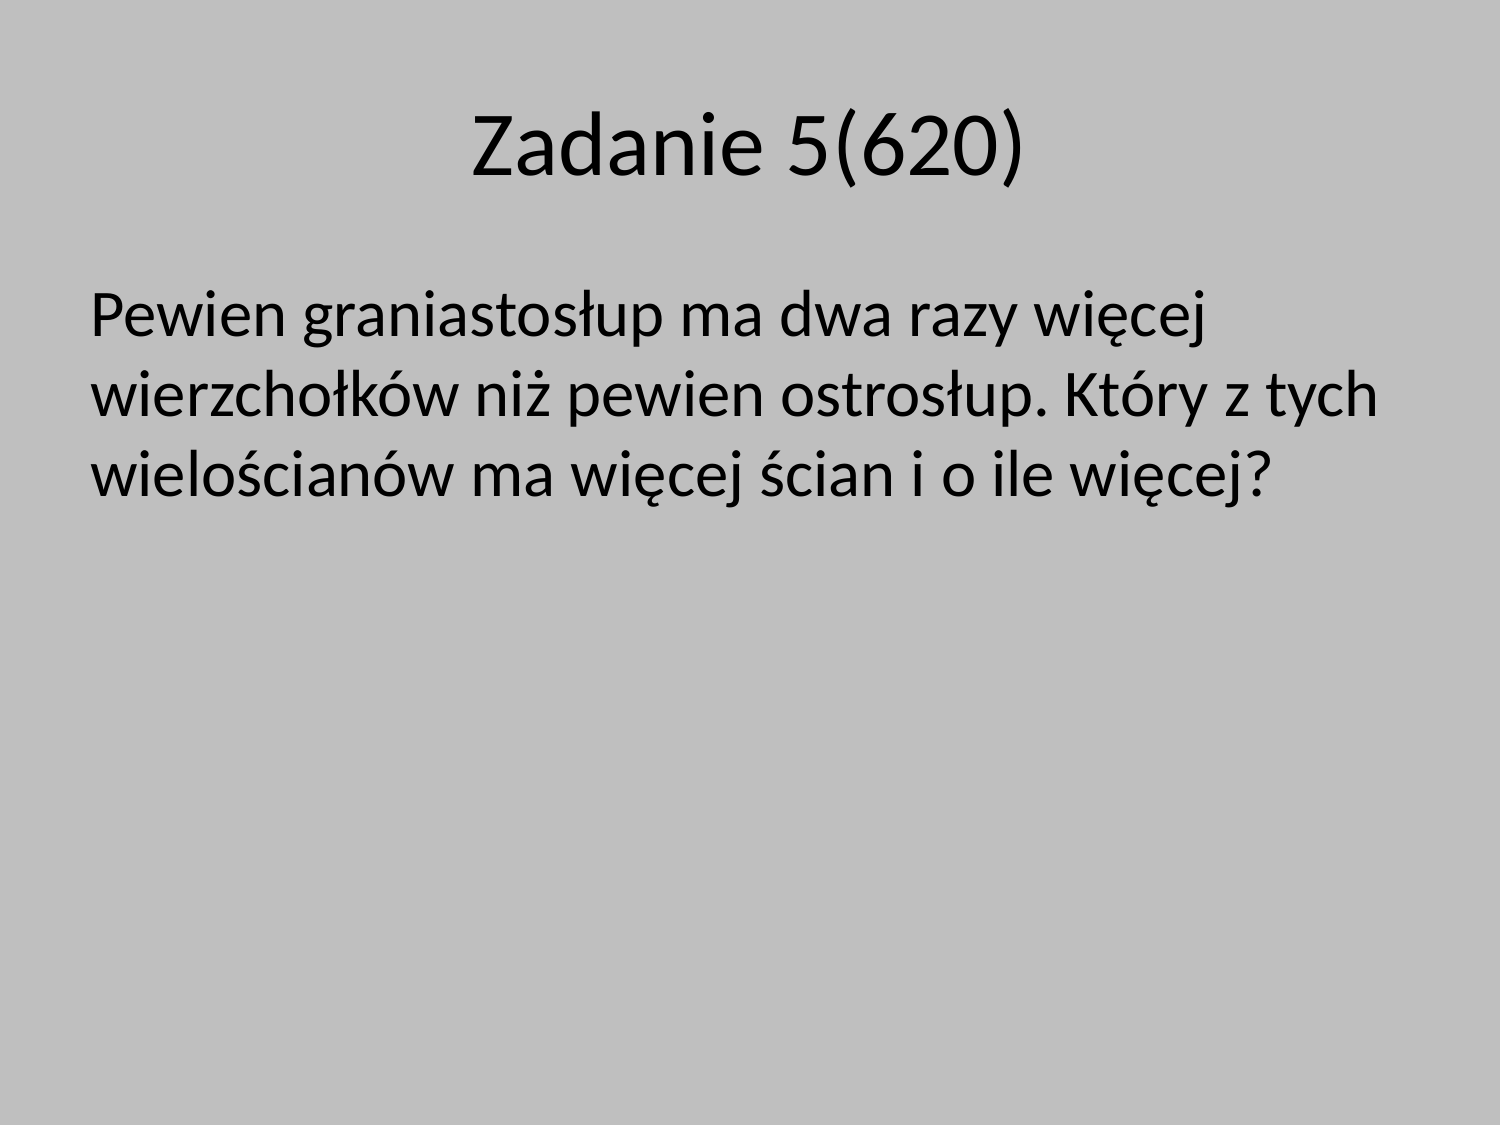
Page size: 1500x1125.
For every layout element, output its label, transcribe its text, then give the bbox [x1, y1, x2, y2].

list Pewien graniastosłup ma dwa razy więcej wierzchołków niż pewien ostrosłup. Który z tych wielościanów ma więcej ścian i o ile więcej? [75, 262, 1425, 1005]
title Zadanie 5(620) [75, 45, 1425, 233]
